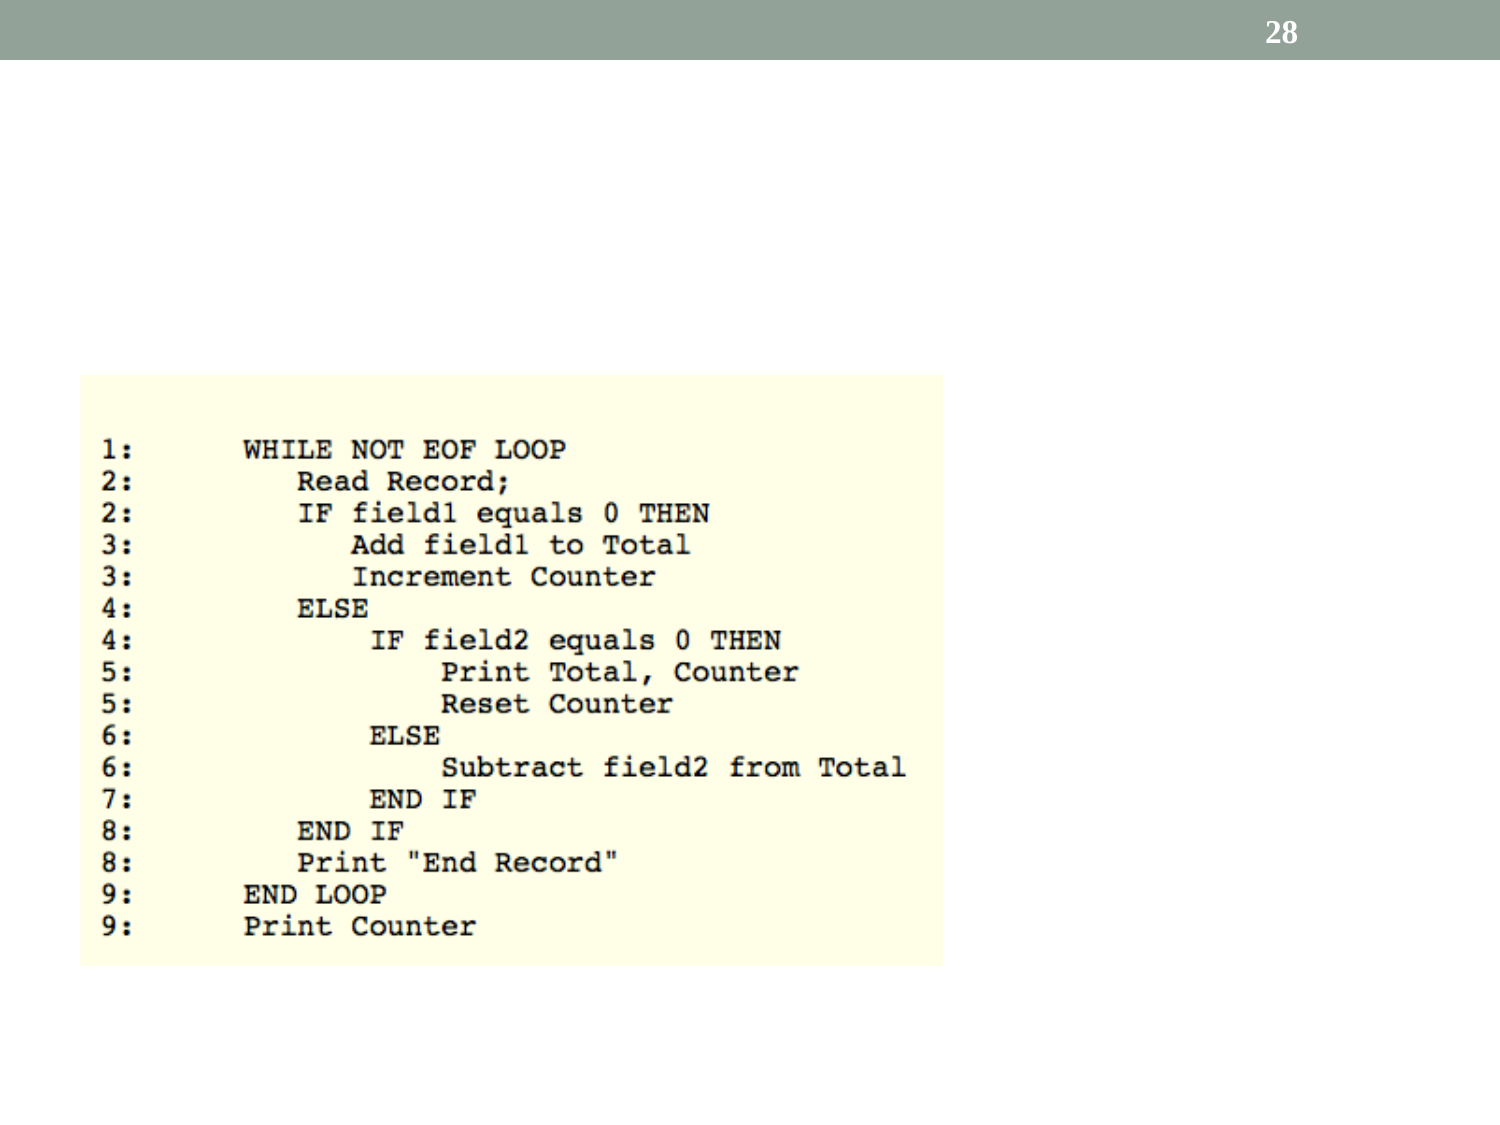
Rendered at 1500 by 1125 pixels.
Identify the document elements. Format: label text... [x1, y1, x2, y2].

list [80, 374, 944, 967]
slide_number 28 [1250, 3, 1425, 57]
